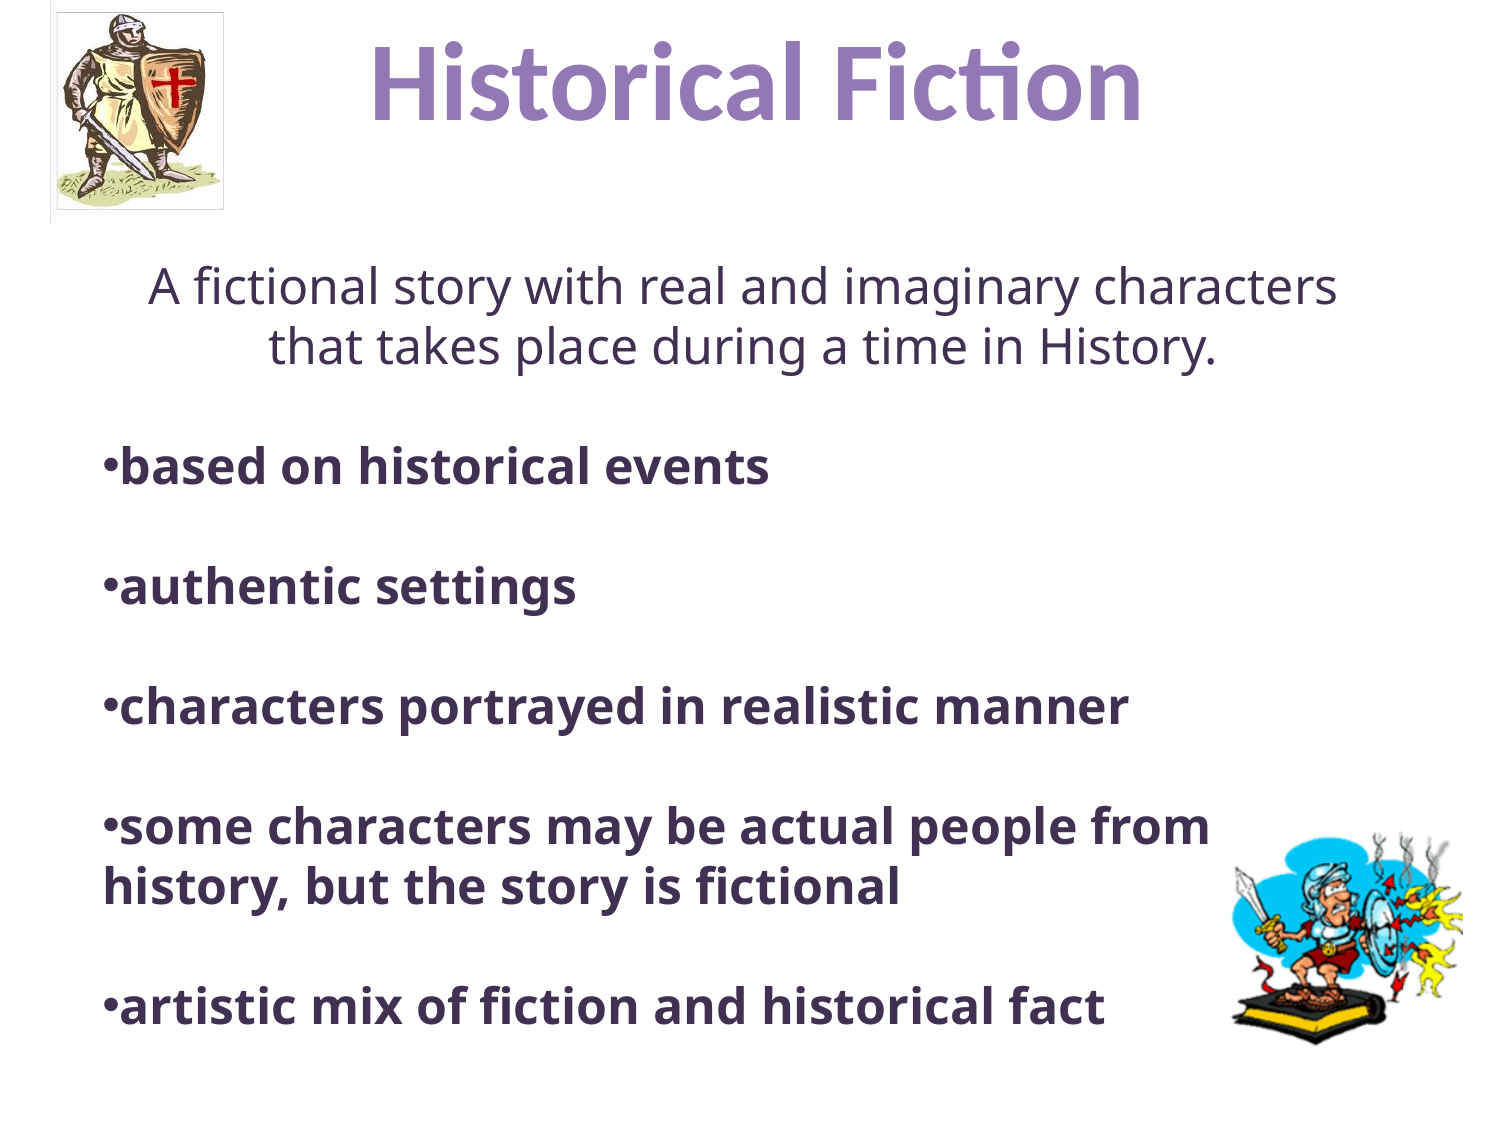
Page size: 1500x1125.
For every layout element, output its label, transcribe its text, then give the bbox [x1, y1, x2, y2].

text_box A fictional story with real and imaginary characters that takes place during a time in History. based on historical events authentic settings characters portrayed in realistic manner some characters may be actual people from history, but the story is fictional artistic mix of fiction and historical fact [87, 247, 1400, 1042]
picture [1224, 812, 1463, 1051]
picture [49, 0, 224, 225]
text_box Historical Fiction [354, 0, 1161, 150]
